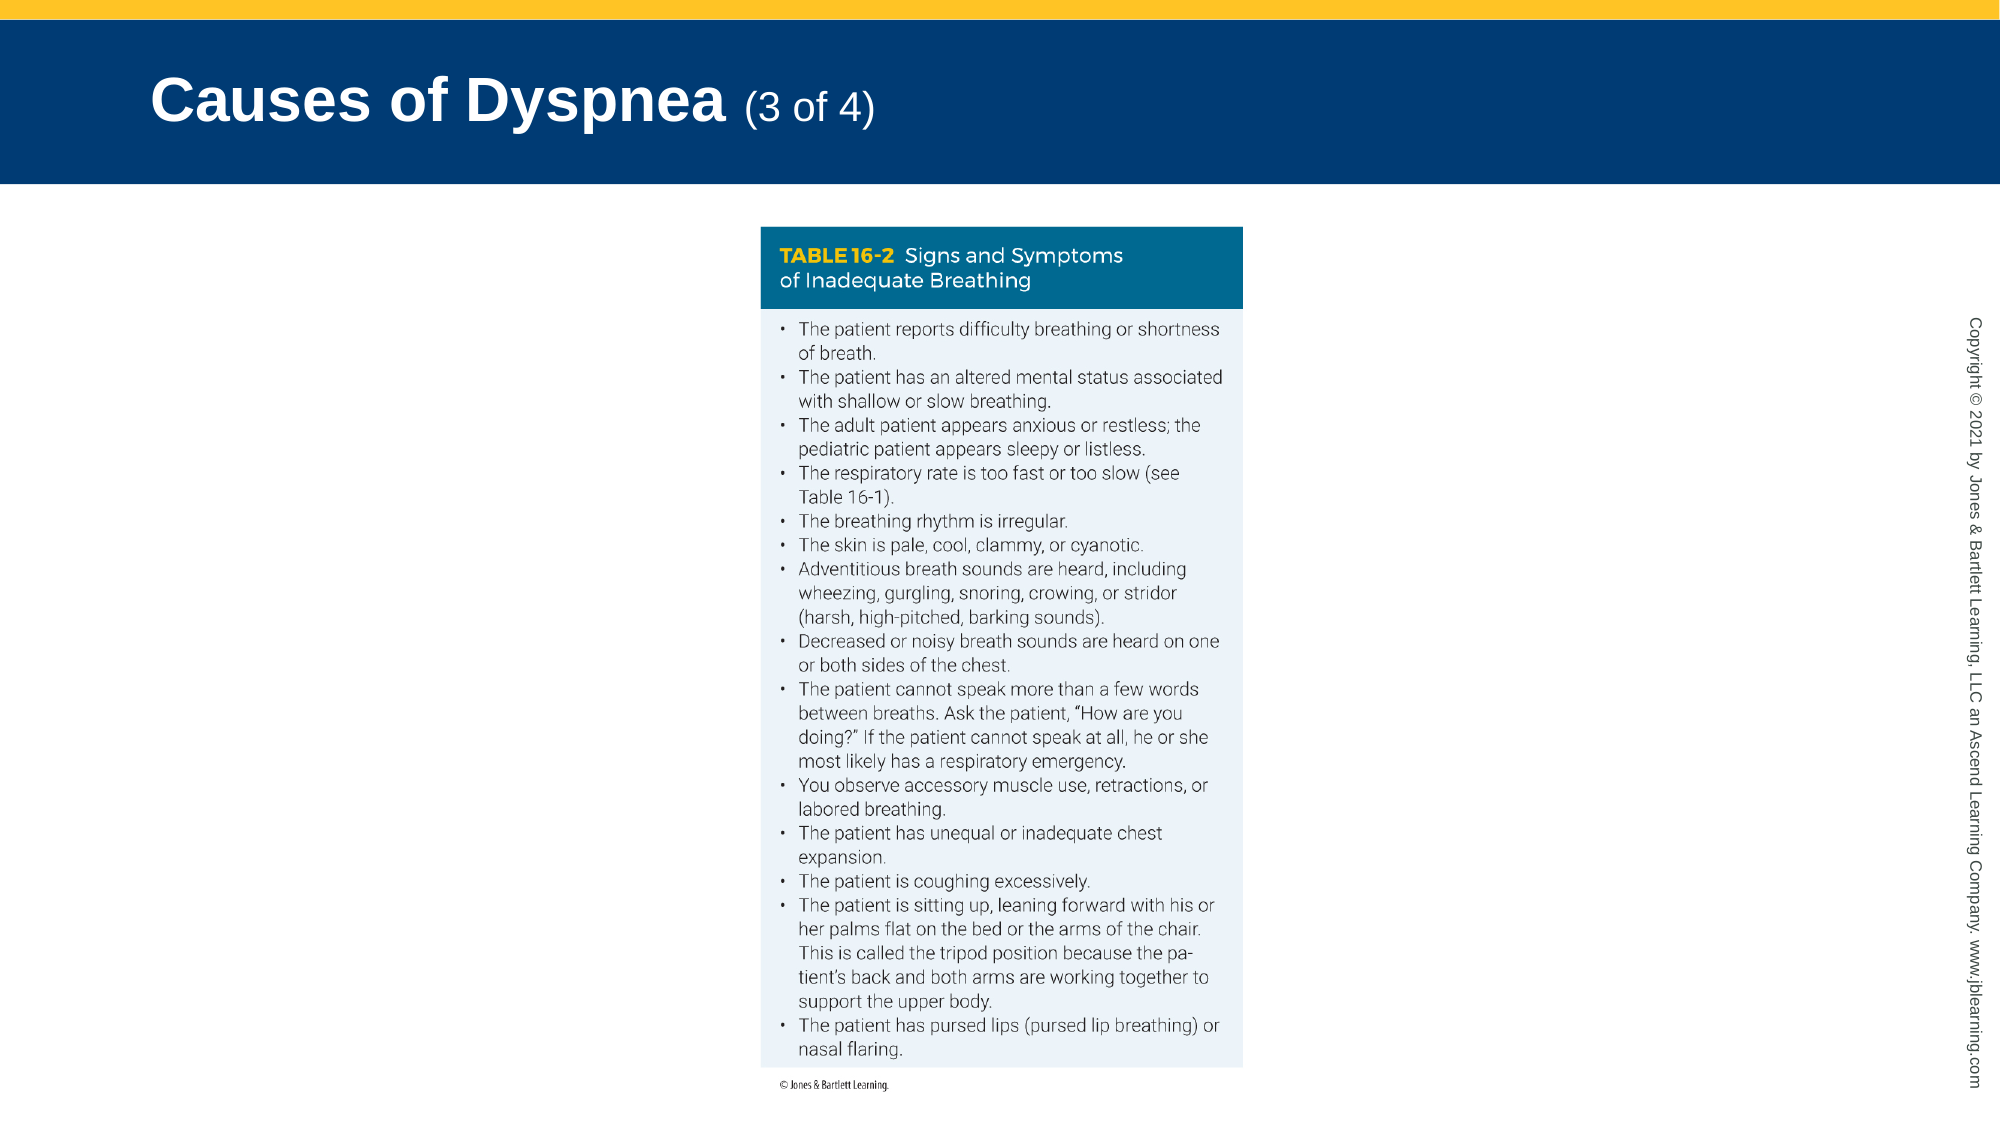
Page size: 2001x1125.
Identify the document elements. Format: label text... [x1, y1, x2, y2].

picture [754, 221, 1247, 1104]
title Causes of Dyspnea (3 of 4) [0, 19, 2000, 185]
